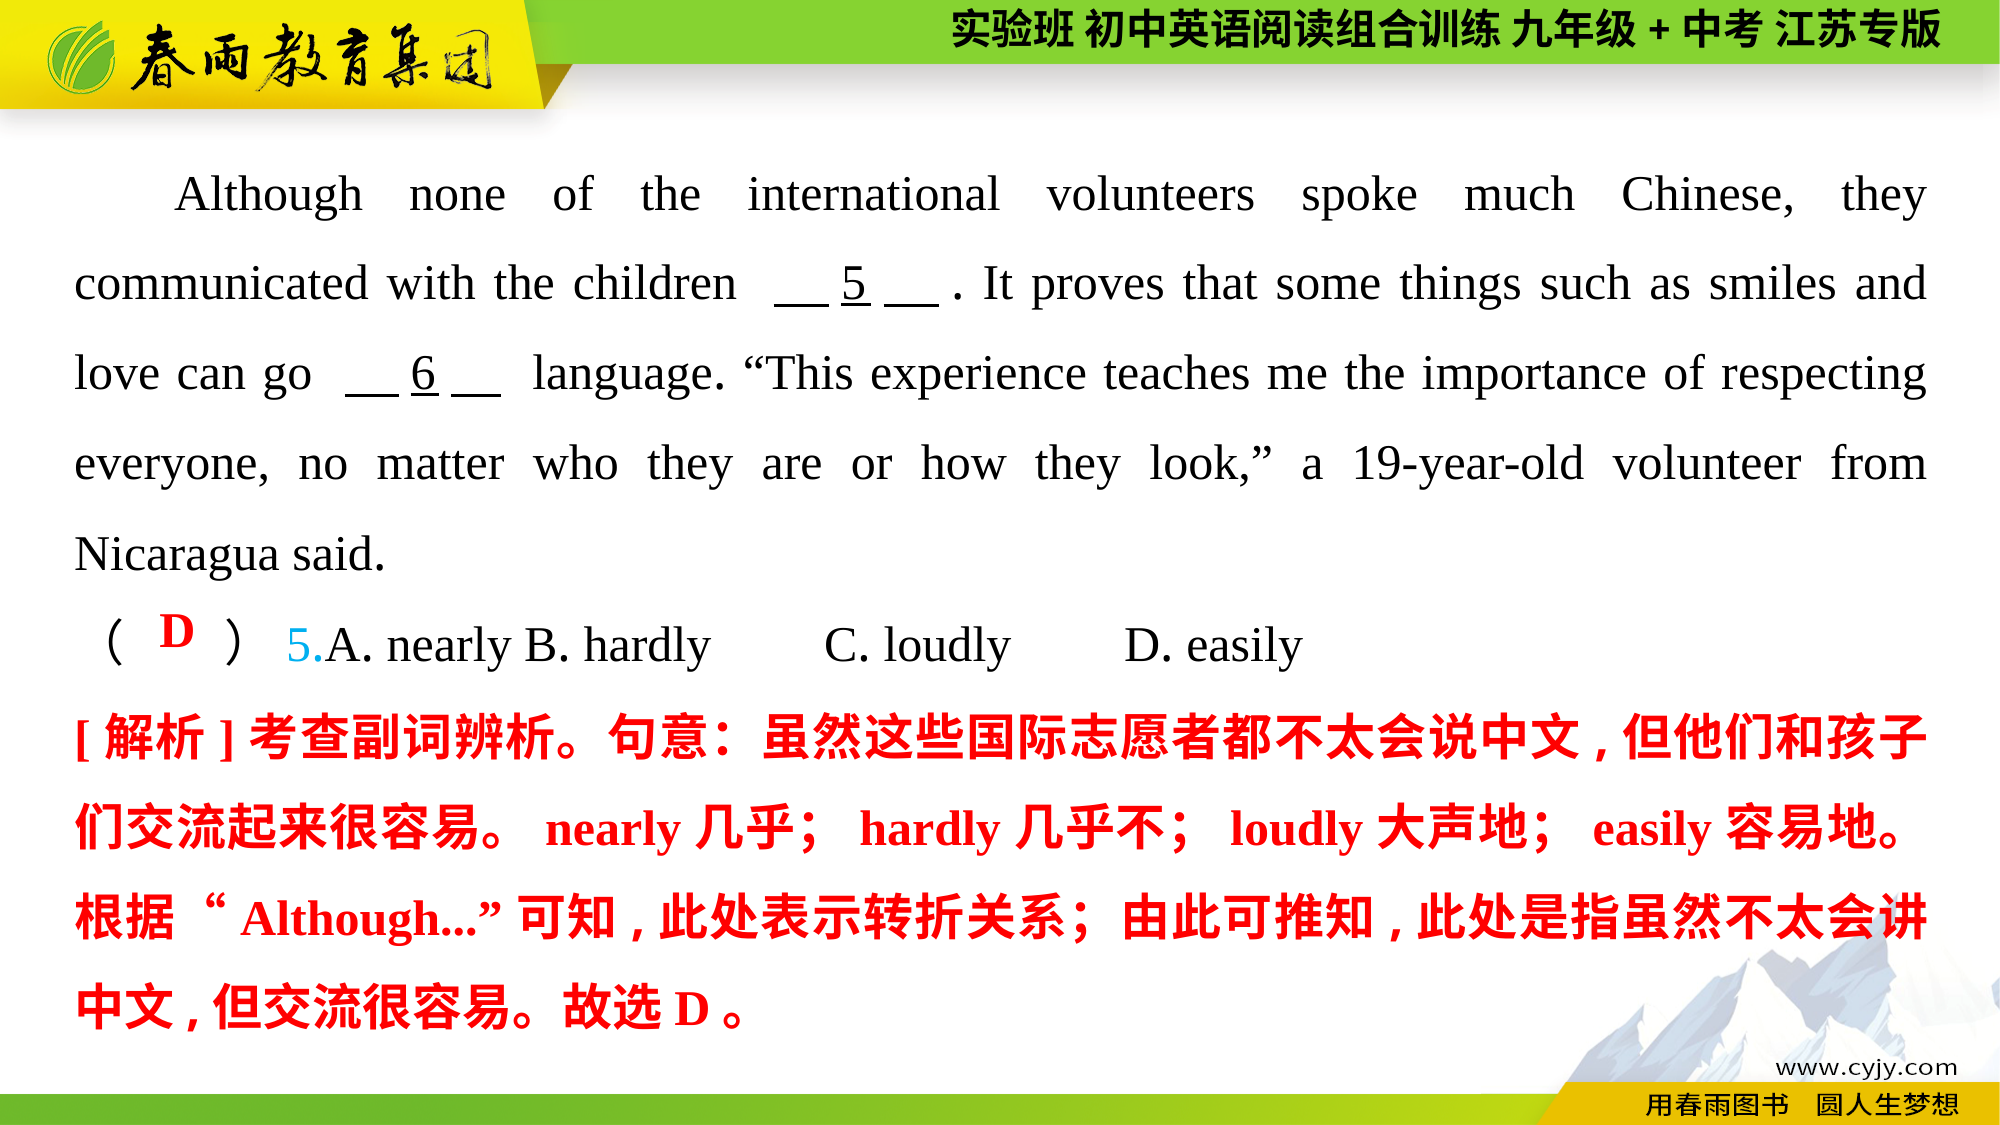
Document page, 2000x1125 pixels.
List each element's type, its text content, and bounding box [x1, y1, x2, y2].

list Although none of the international volunteers spoke much Chinese, they communicated with the children 5 . It proves that some things such as smiles and love can go 6 language. “This experience teaches me the importance of respecting everyone, no matter who they are or how they look,” a 19-year-old volunteer from Nicaragua said. [59, 122, 1944, 574]
picture [0, 0, 2000, 1125]
text_box （ ）5.A. nearly B. hardly C. loudly D. easily [59, 574, 1944, 667]
text_box D [131, 590, 211, 666]
text_box [解析]考查副词辨析。句意：虽然这些国际志愿者都不太会说中文,但他们和孩子们交流起来很容易。nearly几乎；hardly几乎不；loudly大声地；easily容易地。根据“Although...”可知,此处表示转折关系；由此可推知,此处是指虽然不太会讲中文,但交流很容易。故选D。 [59, 667, 1944, 1043]
